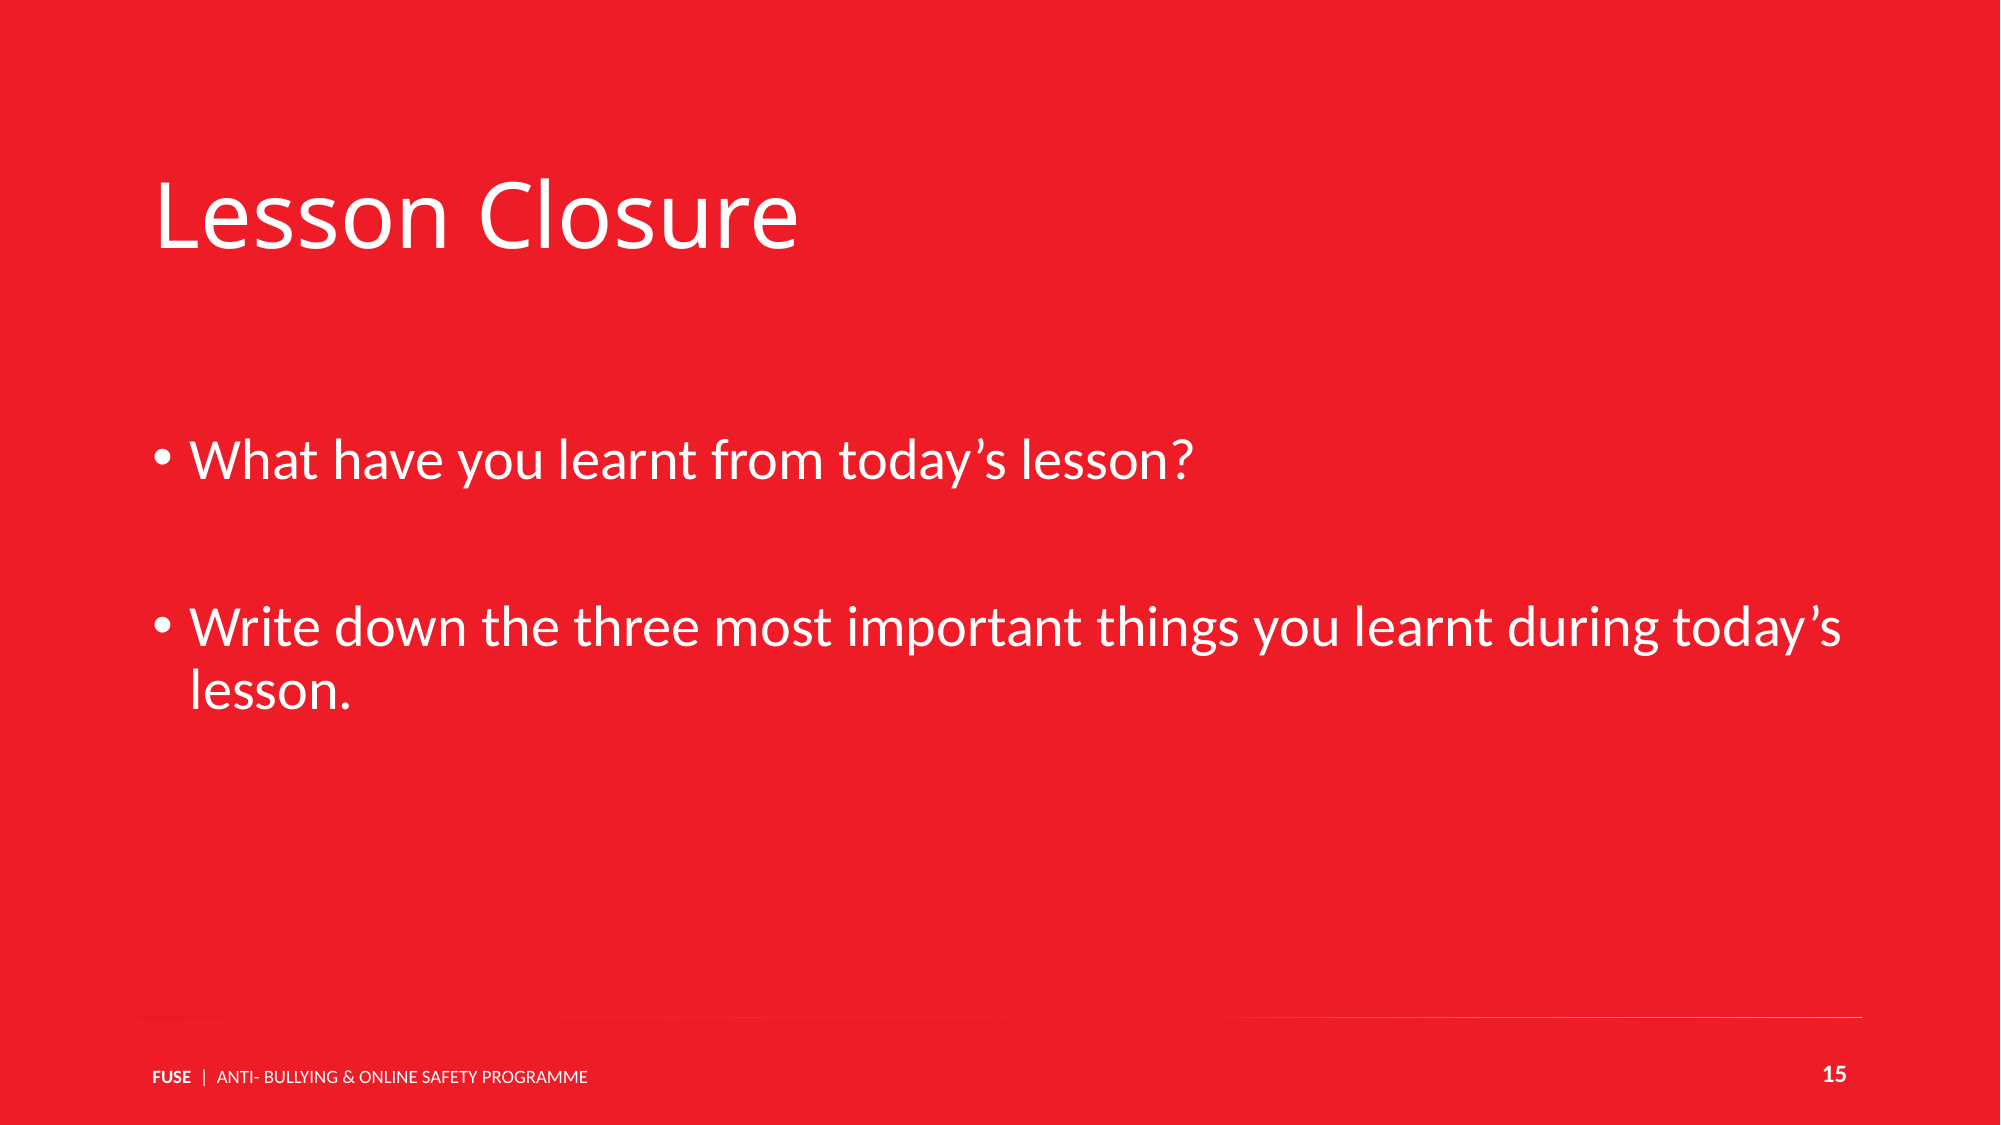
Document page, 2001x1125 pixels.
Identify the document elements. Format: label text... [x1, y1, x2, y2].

list Lesson Closure [137, 101, 1863, 336]
list What have you learnt from today’s lesson? Write down the three most important things you learnt during today’s lesson. [137, 421, 1863, 1029]
slide_number 15 [1412, 1042, 1863, 1103]
